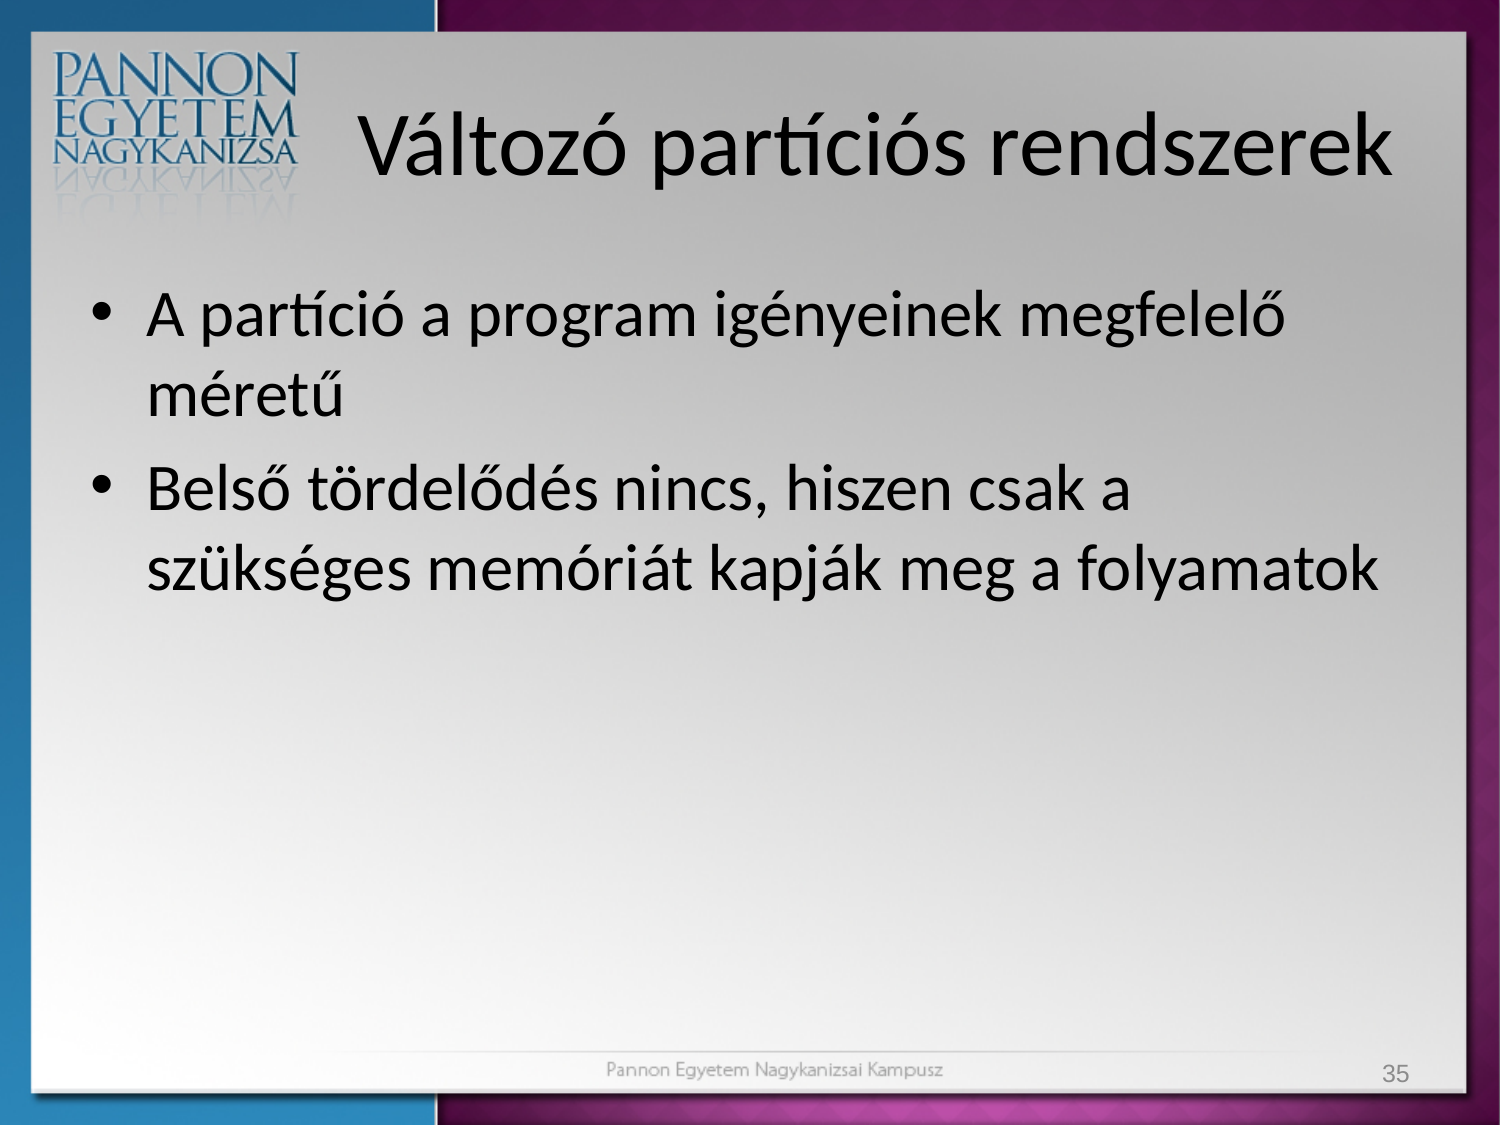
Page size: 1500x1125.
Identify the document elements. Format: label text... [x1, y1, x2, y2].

picture [0, 0, 1500, 1125]
list A partíció a program igényeinek megfelelő méretű Belső tördelődés nincs, hiszen csak a szükséges memóriát kapják meg a folyamatok [75, 262, 1425, 1038]
slide_number 35 [1074, 1042, 1425, 1103]
title Változó partíciós rendszerek [328, 45, 1425, 233]
